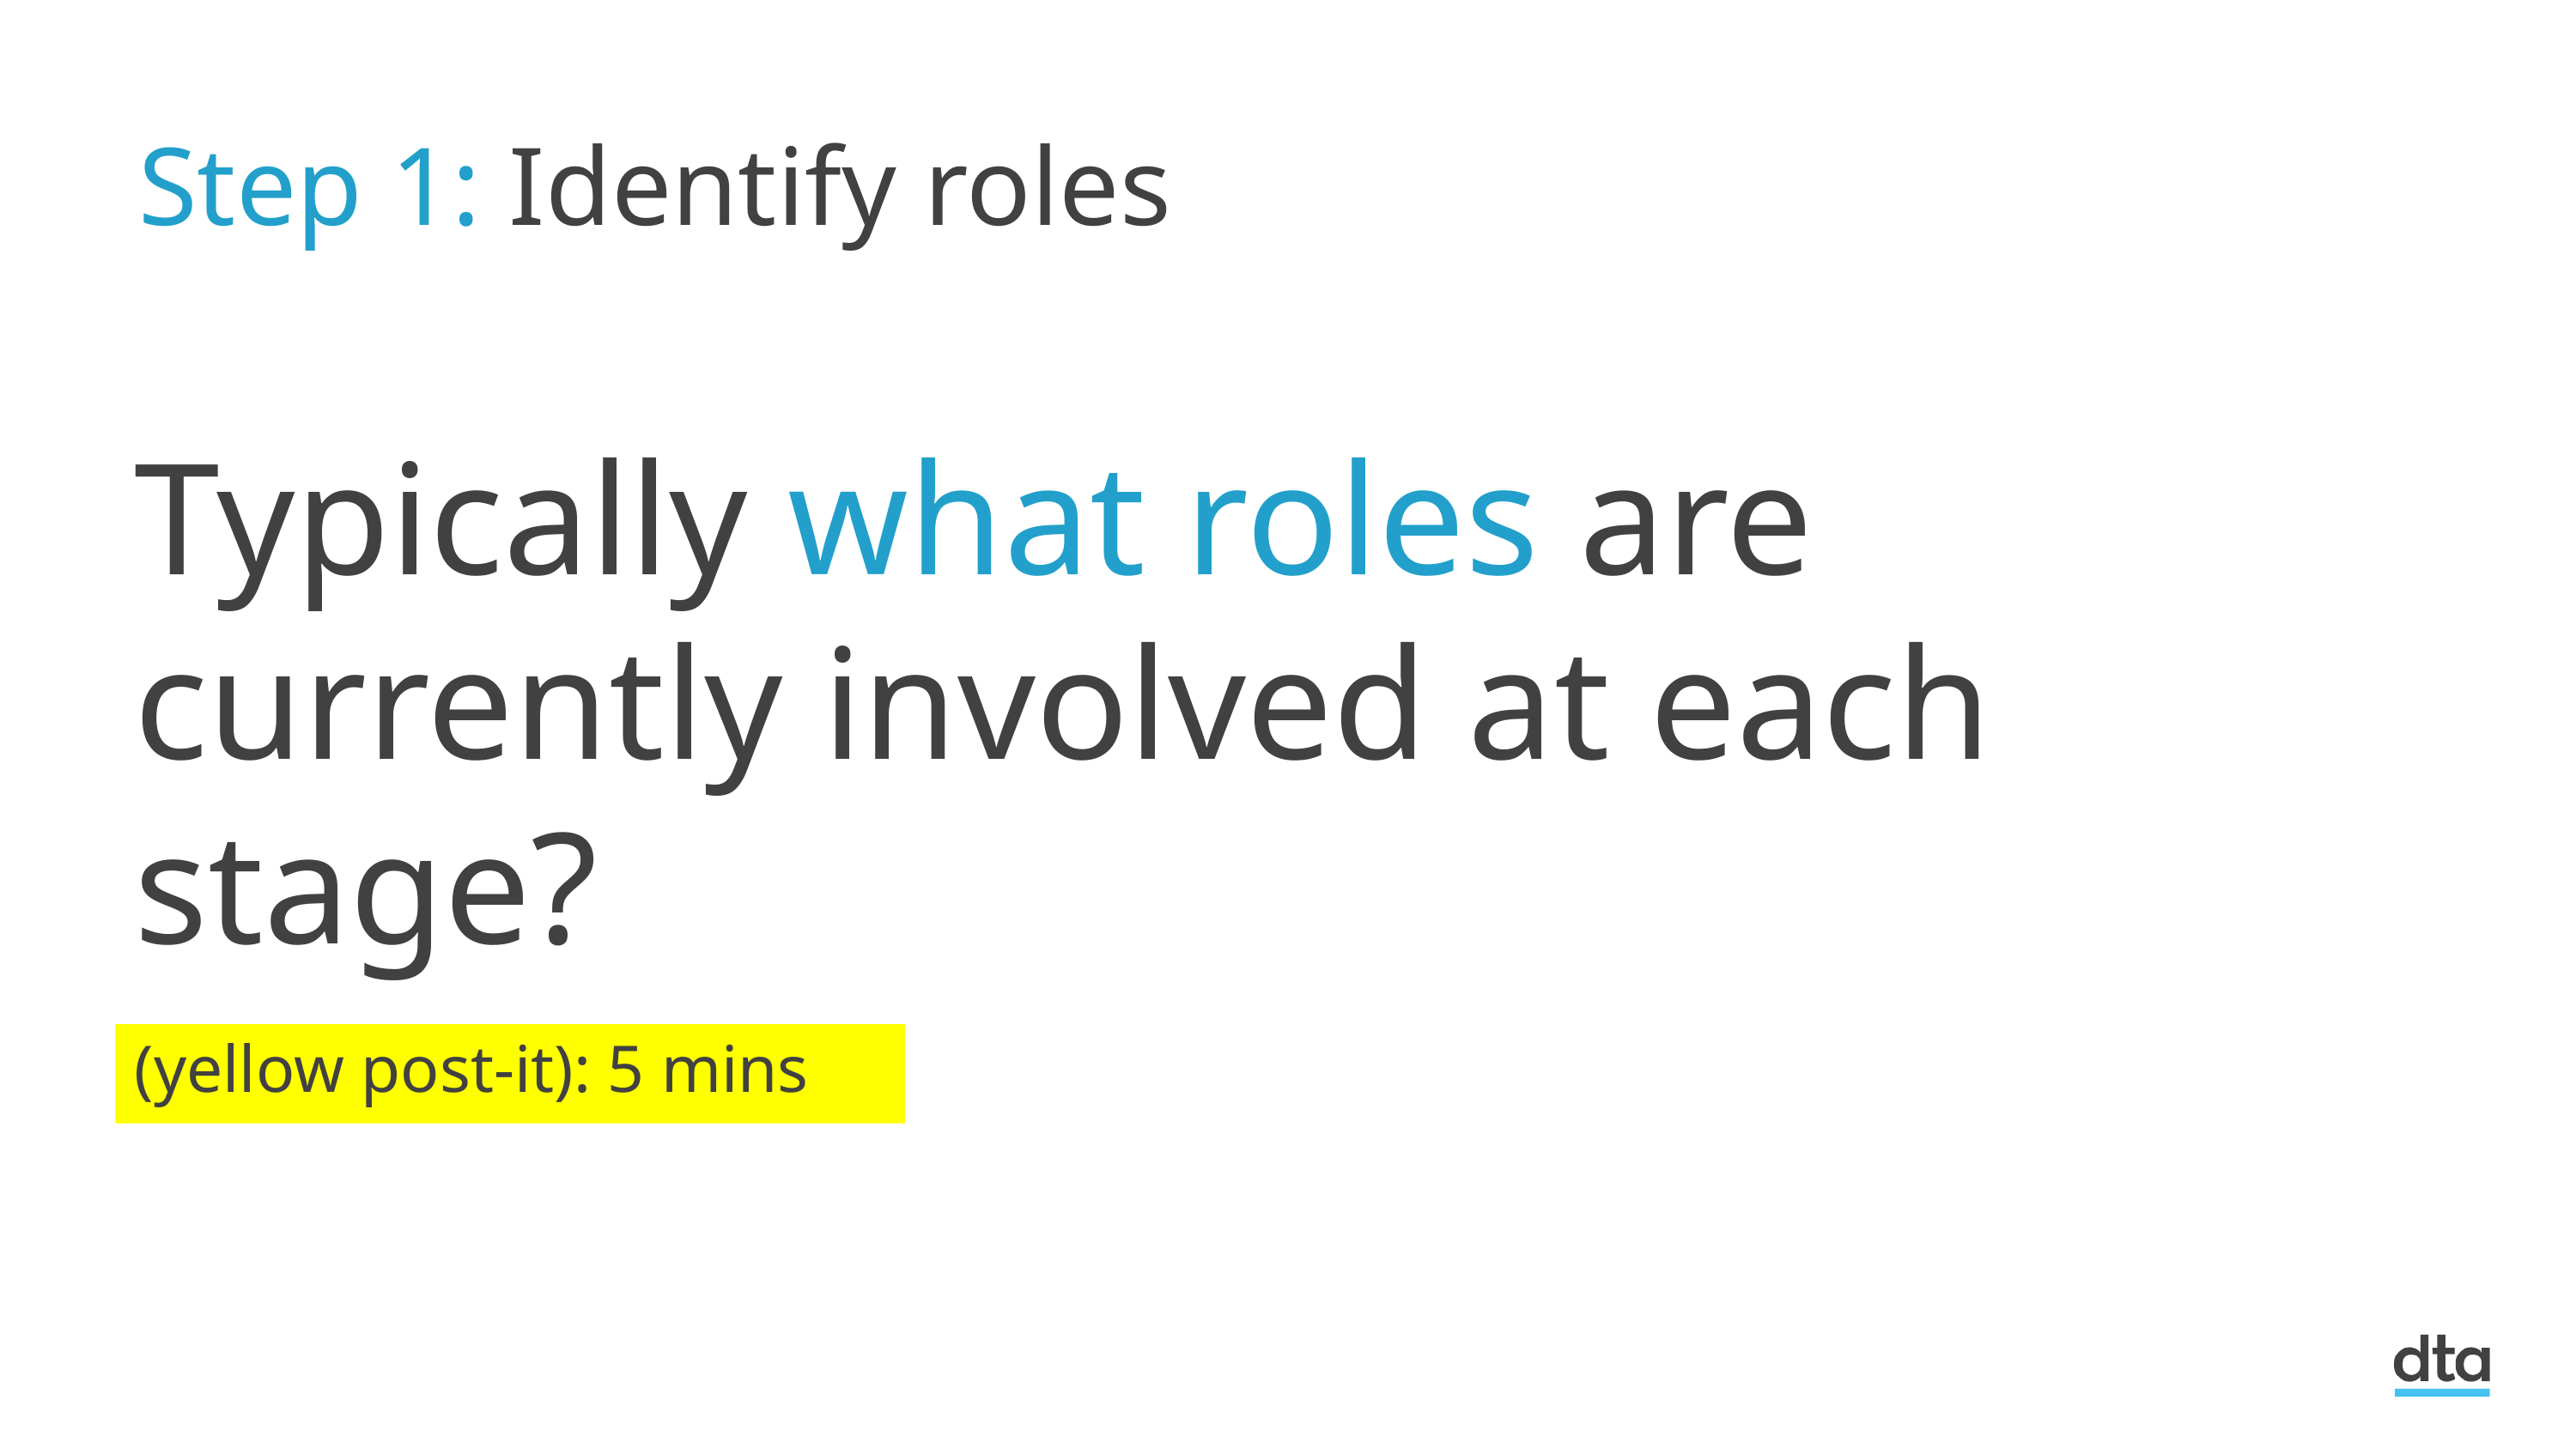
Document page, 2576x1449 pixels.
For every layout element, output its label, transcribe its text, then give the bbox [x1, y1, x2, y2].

picture [2394, 1334, 2490, 1397]
text_box [115, 1024, 905, 1124]
text_box Step 1: Identify roles [133, 112, 2016, 328]
title Typically what roles are currently involved at each stage? (yellow post-it): 5 mins [115, 401, 2402, 997]
